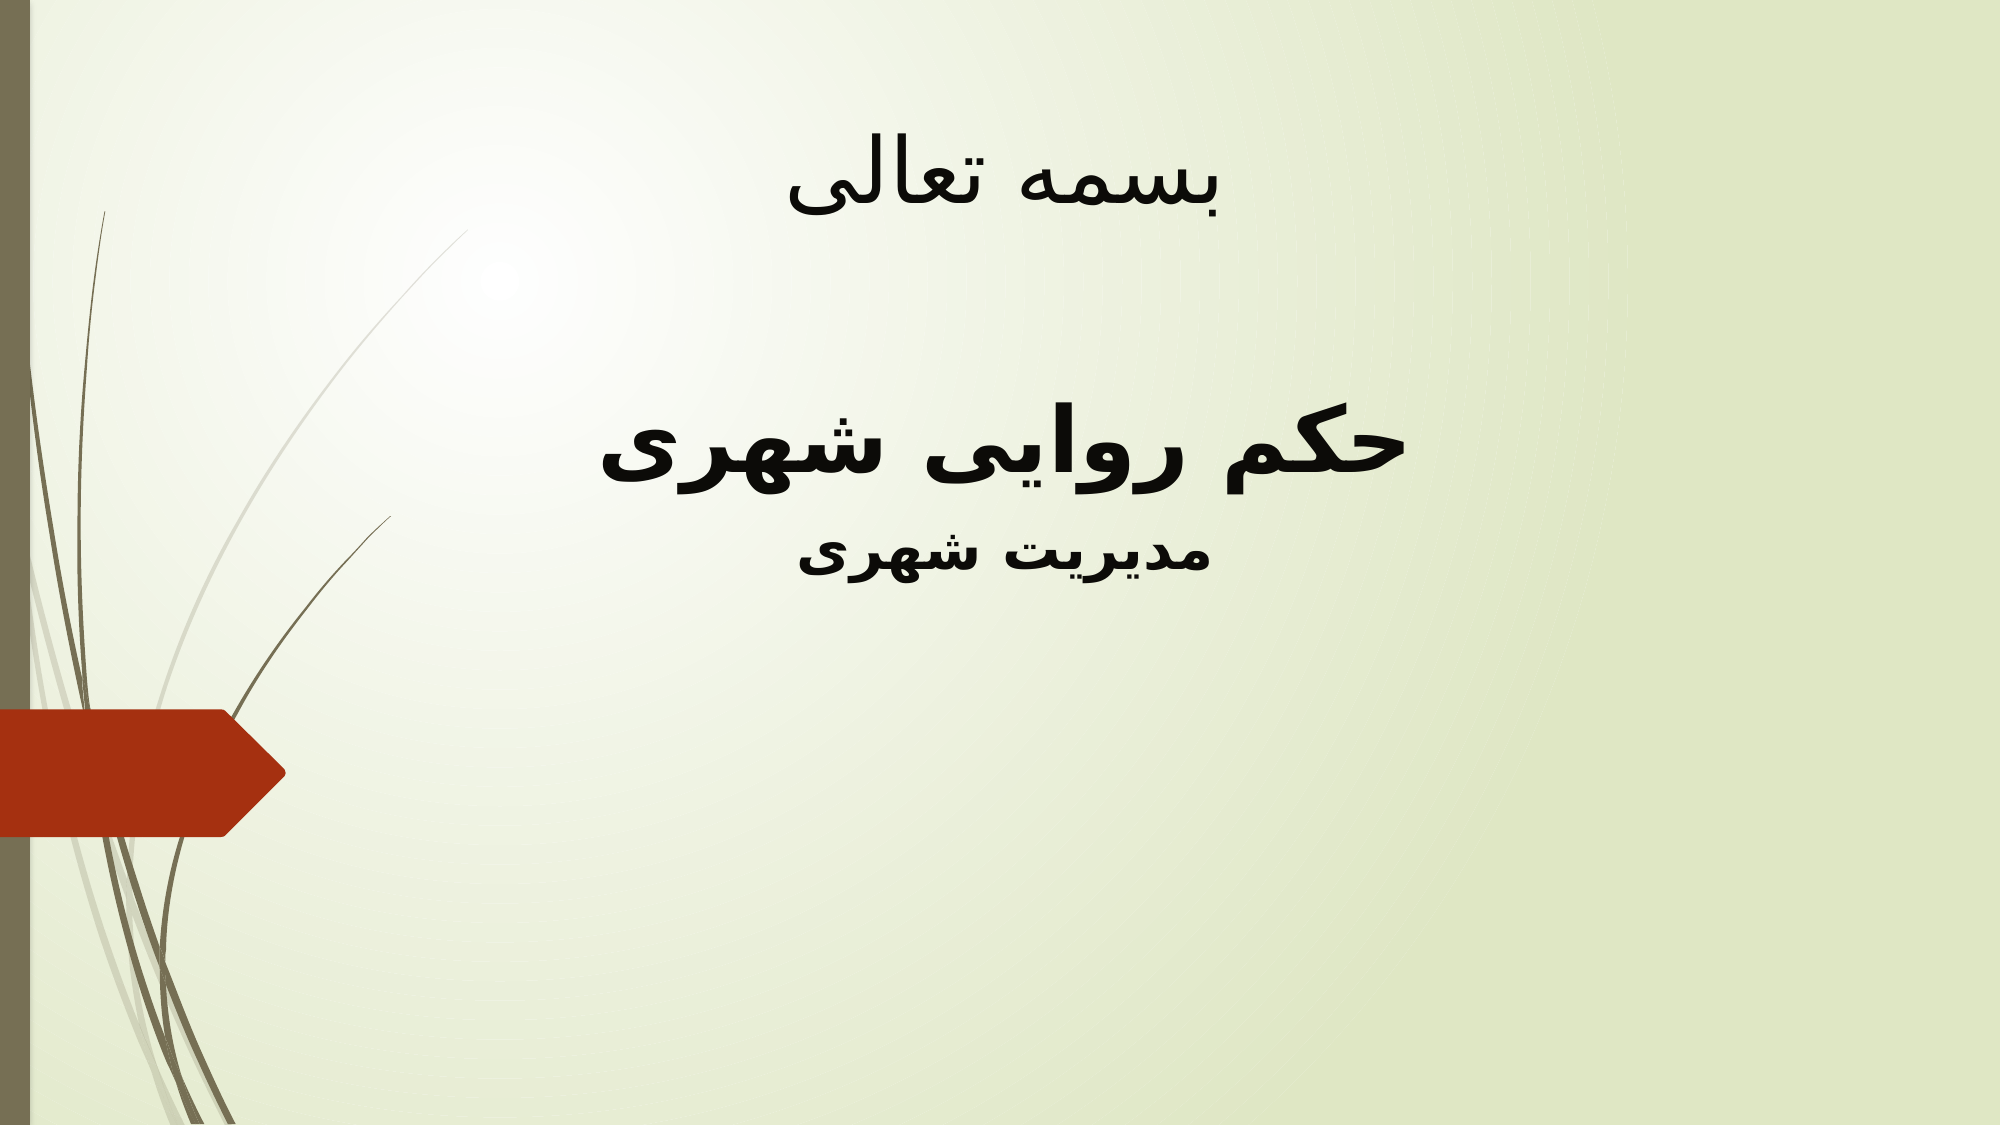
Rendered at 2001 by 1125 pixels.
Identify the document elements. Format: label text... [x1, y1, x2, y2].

title بسمه تعالی [532, 24, 1478, 230]
subtitle حکم روایی شهری مدیریت شهری [281, 317, 1730, 689]
